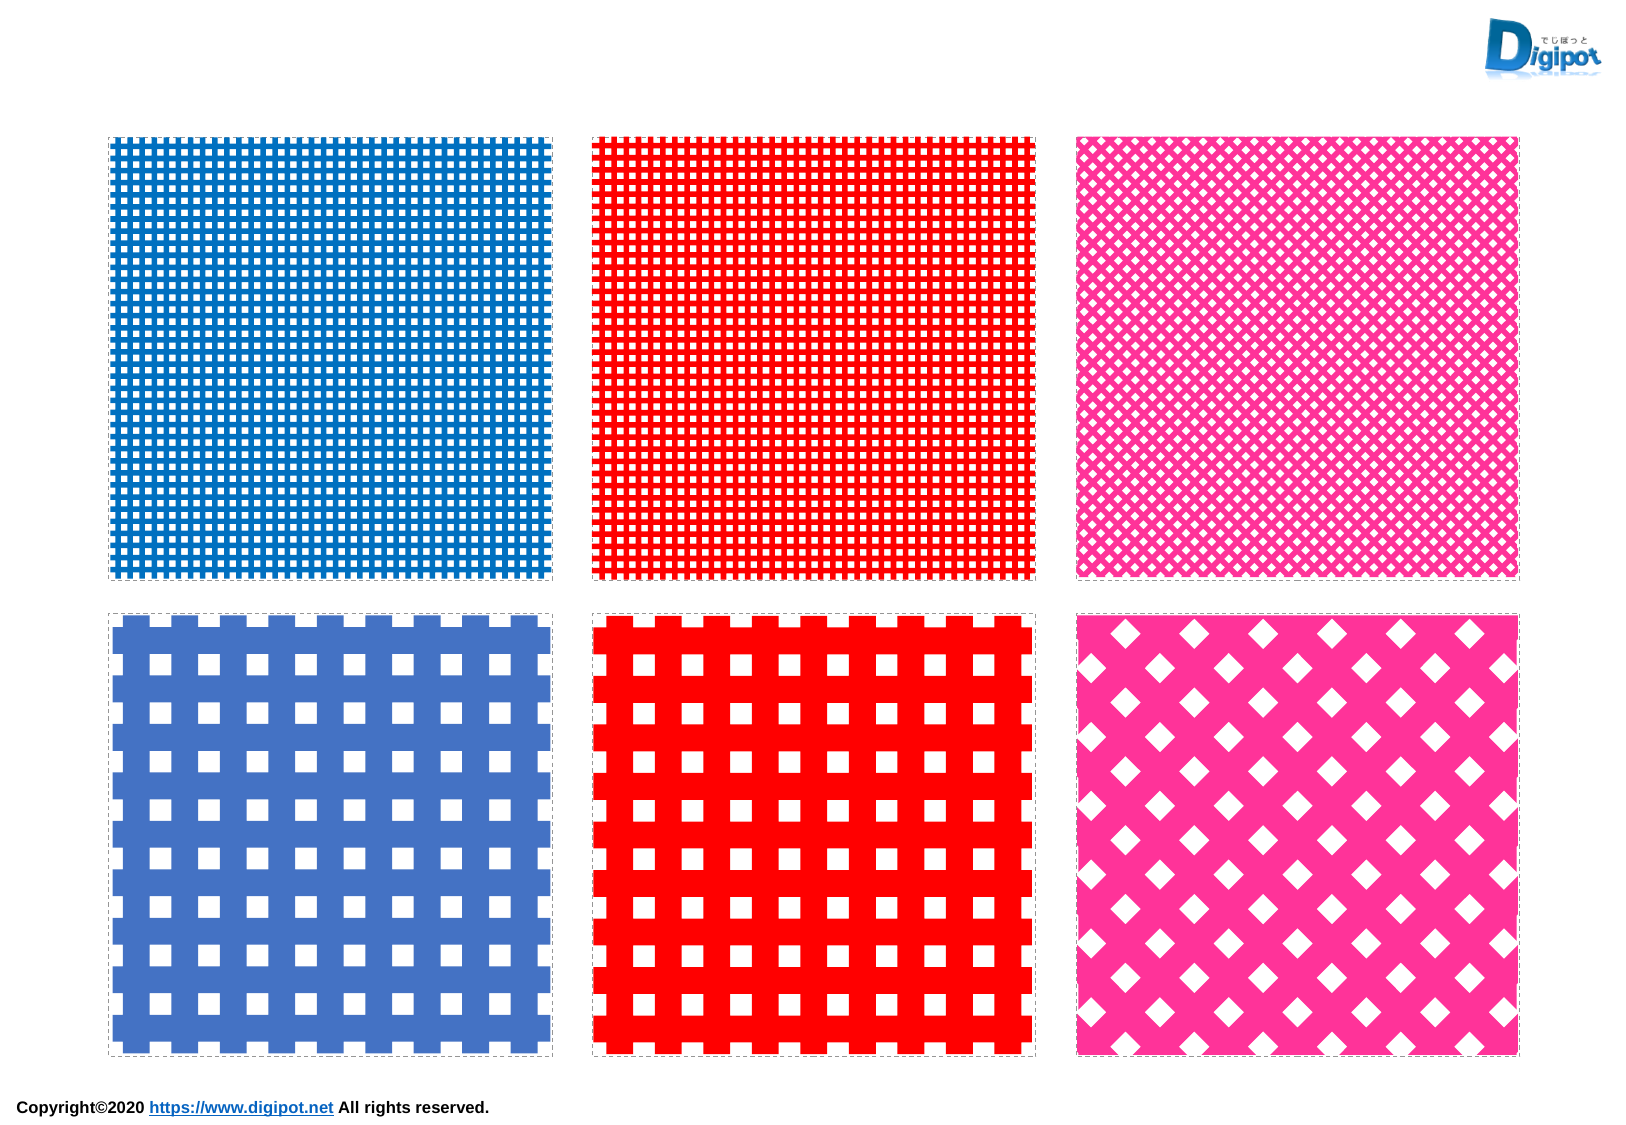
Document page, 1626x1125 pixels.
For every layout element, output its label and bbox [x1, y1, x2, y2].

text_box [591, 136, 1035, 580]
text_box [112, 615, 551, 1054]
text_box [593, 615, 1032, 1055]
text_box [1077, 615, 1518, 1055]
text_box [110, 137, 552, 579]
text_box [1076, 136, 1519, 578]
picture [1485, 18, 1602, 82]
